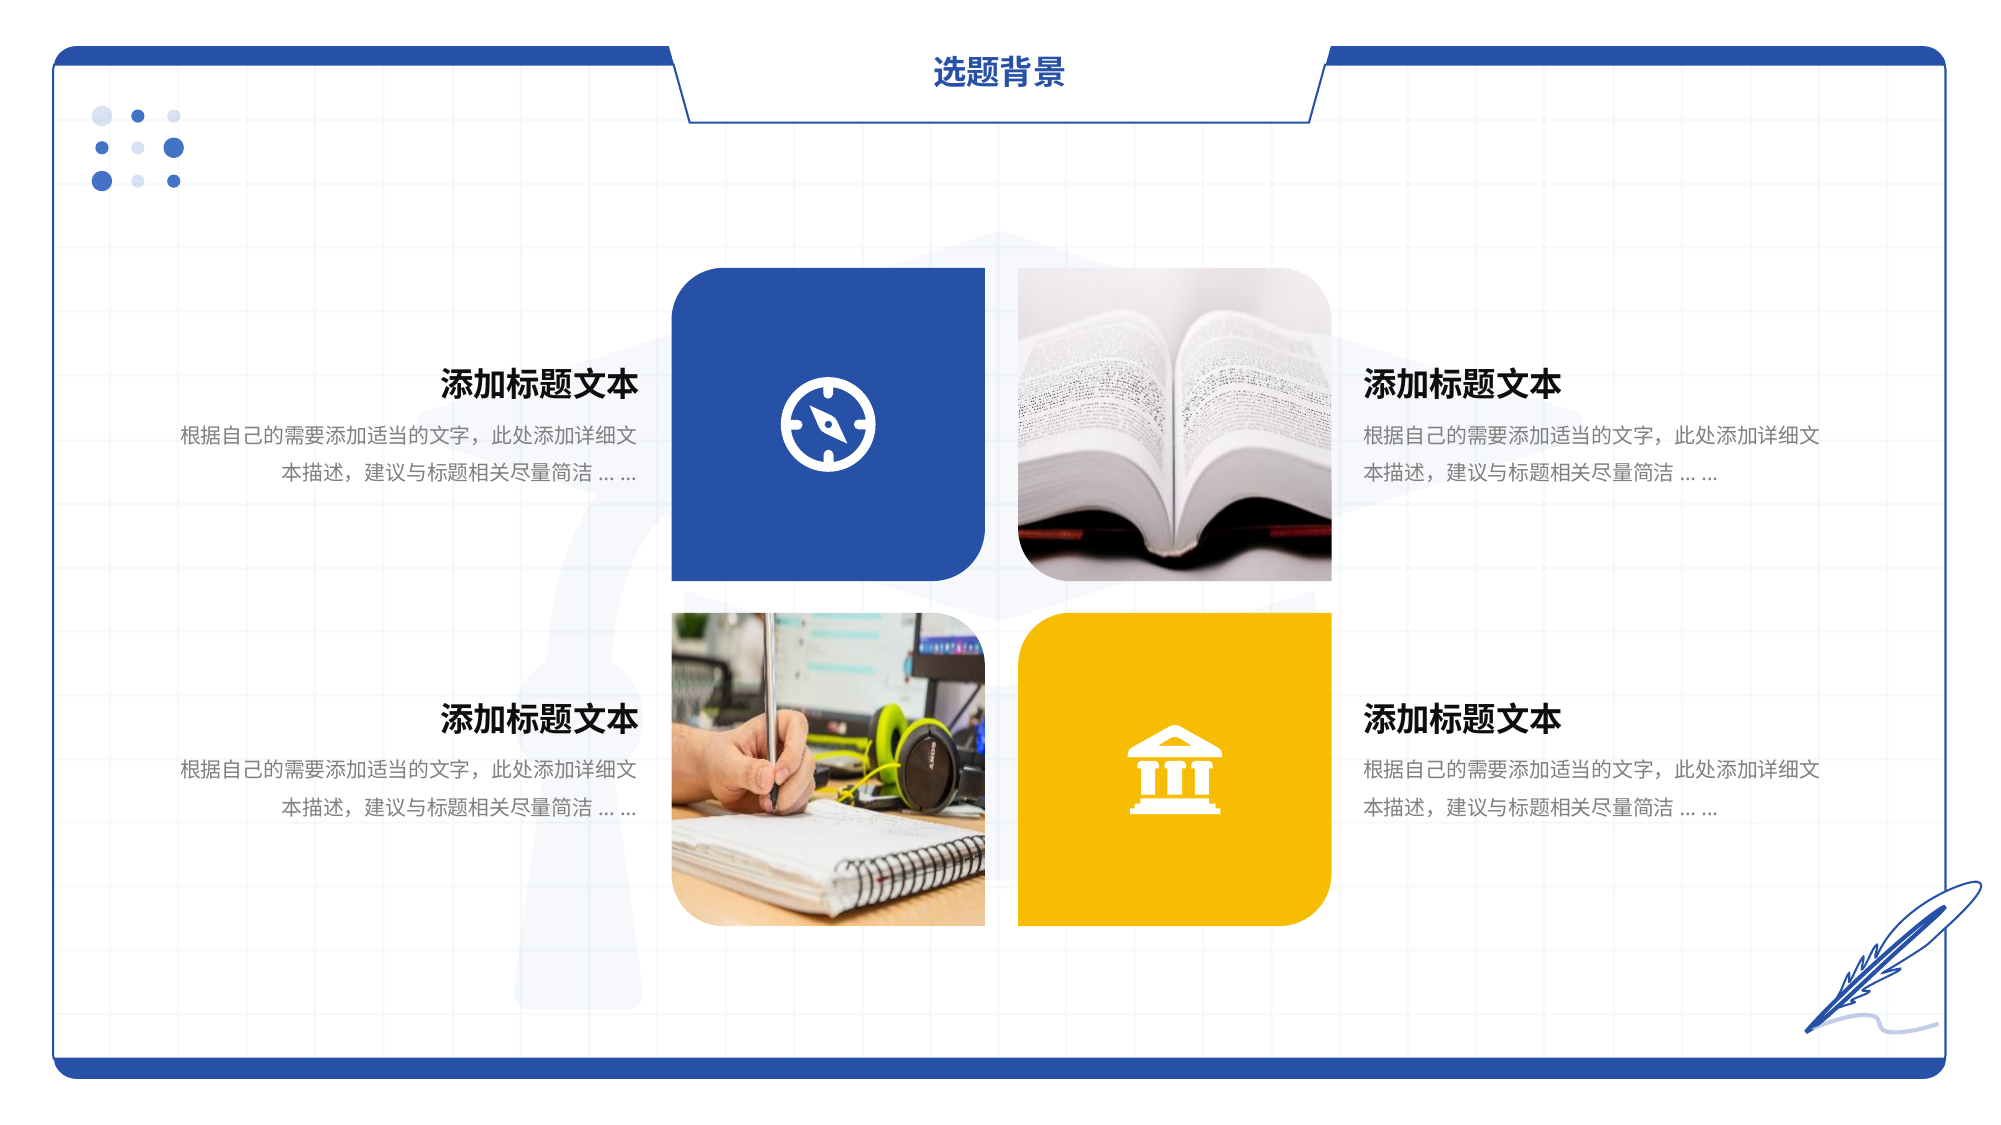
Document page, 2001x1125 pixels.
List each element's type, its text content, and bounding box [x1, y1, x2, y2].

text_box [1164, 760, 1186, 795]
text_box [1017, 611, 1333, 928]
text_box 选题背景 [918, 44, 1082, 99]
text_box [1127, 724, 1223, 758]
picture [55, 66, 1944, 1057]
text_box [164, 355, 655, 490]
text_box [1348, 690, 1836, 825]
text_box [670, 611, 986, 928]
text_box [164, 690, 655, 825]
text_box [1191, 760, 1213, 795]
text_box [1130, 798, 1221, 815]
text_box [670, 266, 986, 583]
text_box [780, 377, 876, 472]
text_box [1017, 266, 1333, 583]
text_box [1348, 355, 1836, 490]
text_box [1137, 760, 1159, 795]
